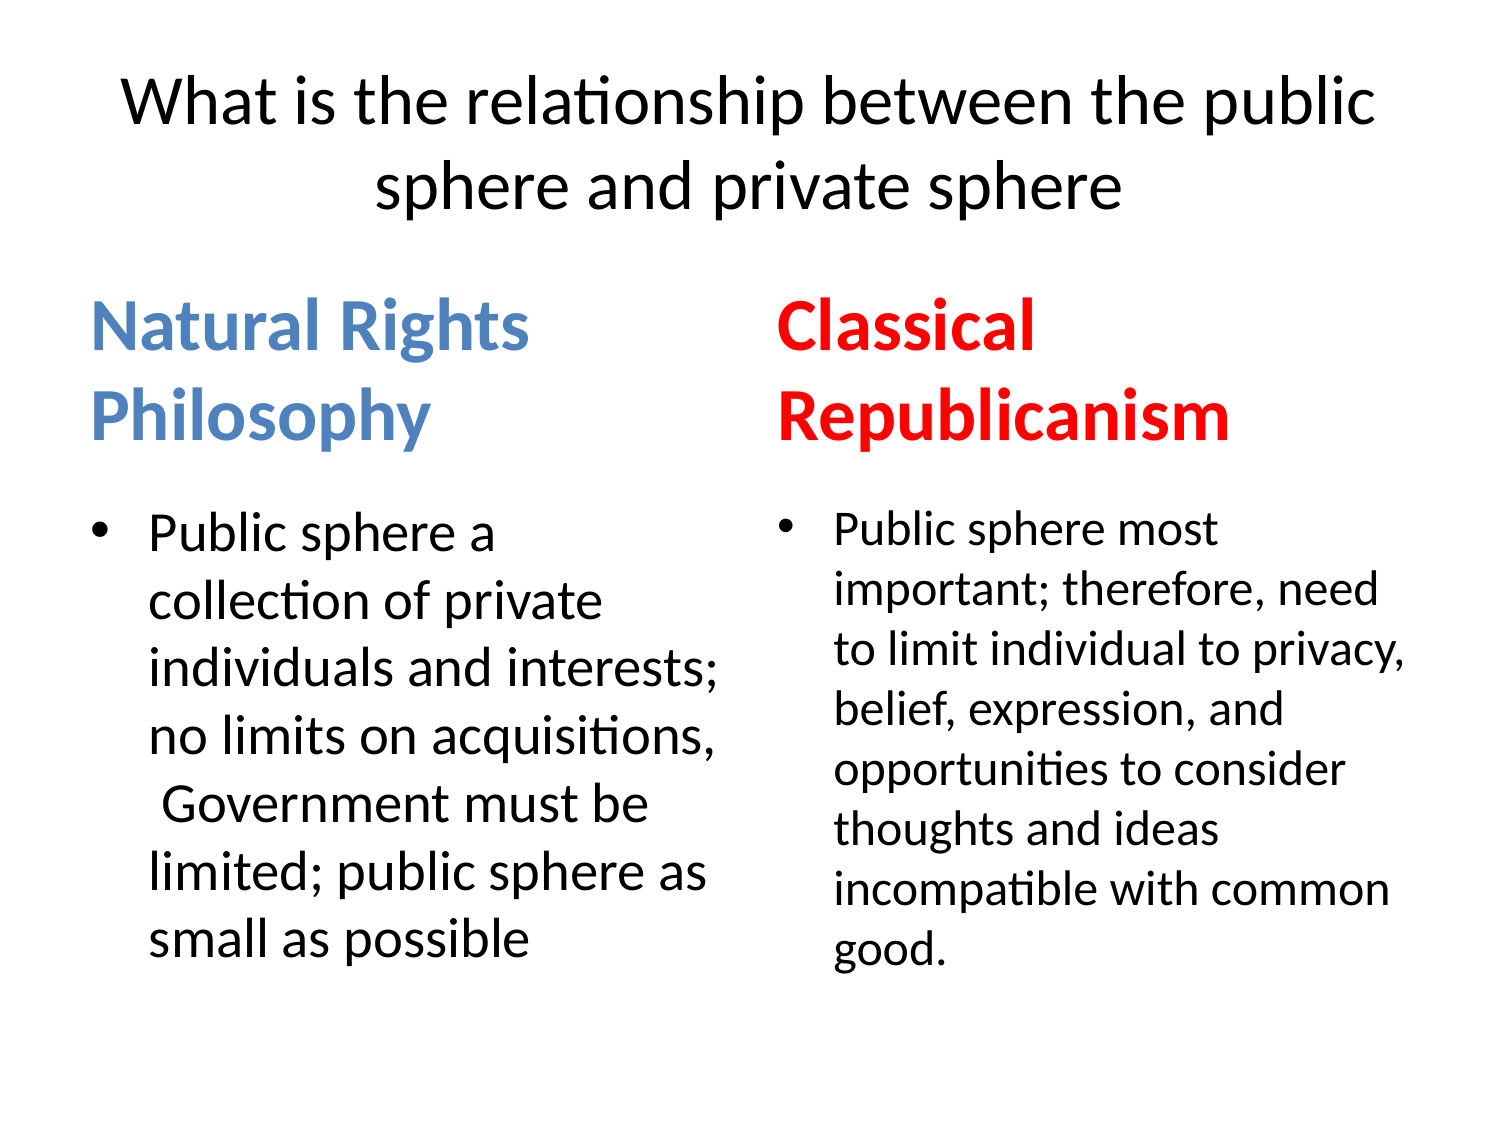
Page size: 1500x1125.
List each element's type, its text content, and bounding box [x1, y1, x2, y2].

title What is the relationship between the public sphere and private sphere [75, 45, 1425, 233]
list Classical Republicanism [761, 251, 1425, 463]
list Public sphere a collection of private individuals and interests; no limits on acquisitions, Government must be limited; public sphere as small as possible [75, 487, 738, 1005]
list Public sphere most important; therefore, need to limit individual to privacy, belief, expression, and opportunities to consider thoughts and ideas incompatible with common good. [761, 487, 1425, 1005]
list Natural Rights Philosophy [75, 251, 738, 463]
